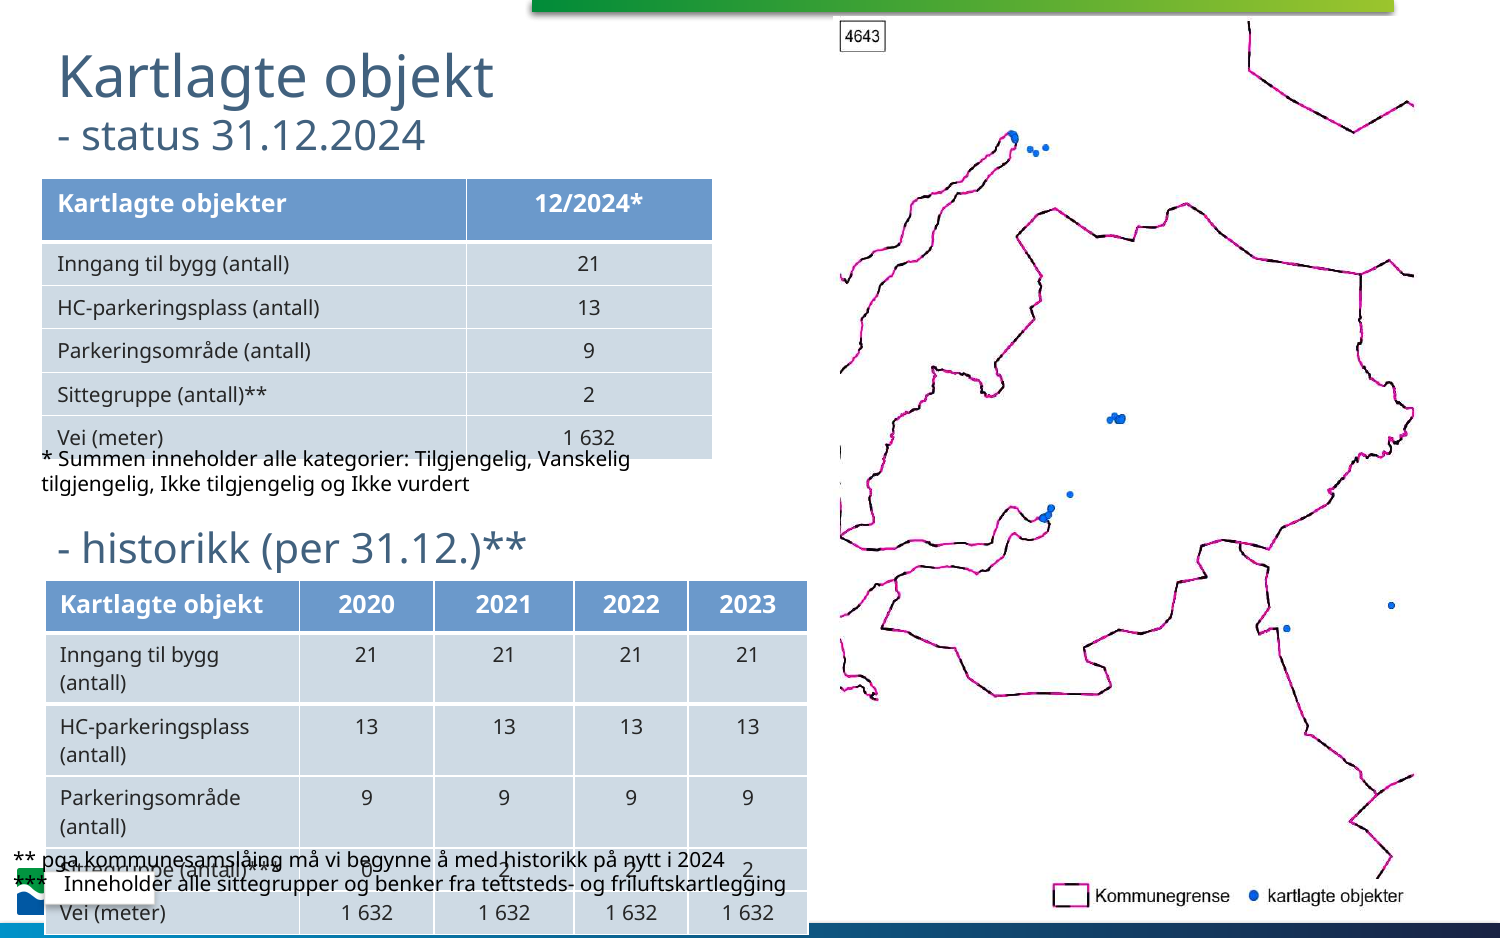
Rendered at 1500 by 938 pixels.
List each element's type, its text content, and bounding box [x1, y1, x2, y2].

table_header 2023 [689, 581, 807, 631]
table_cell 1 632 [575, 904, 687, 934]
table_cell 13 [300, 706, 433, 775]
table_cell Inngang til bygg (antall) [46, 635, 299, 702]
text_box Kartlagte objekt - status 31.12.2024 [42, 24, 828, 167]
table_cell 9 [300, 777, 433, 838]
table_header 2021 [435, 581, 573, 631]
table_header 2022 [575, 581, 687, 631]
table_cell 1 632 [435, 904, 573, 934]
table_cell 21 [575, 635, 687, 702]
text_box - historikk (per 31.12.)** [42, 496, 828, 580]
text_box ** pga kommunesamslåing må vi begynne å med historikk på nytt i 2024 *** Inneholder alle sittegrupper og benker fra tettsteds- og friluftskartlegging [0, 838, 802, 904]
table_cell 21 [300, 635, 433, 702]
table_cell Vei (meter) [46, 904, 299, 934]
picture [833, 16, 1419, 913]
table_header Kartlagte objekter [42, 179, 466, 240]
table_cell Inngang til bygg (antall) [42, 244, 466, 285]
table_cell 13 [435, 706, 573, 775]
table_cell HC-parkeringsplass (antall) [42, 286, 466, 328]
table_cell 9 [575, 777, 687, 838]
text_box * Summen inneholder alle kategorier: Tilgjengelig, Vanskelig tilgjengelig, Ikke tilgjengelig og Ikke vurdert [26, 438, 711, 504]
table_cell 1 632 [689, 892, 807, 934]
table_cell 2 [467, 373, 712, 415]
table_cell 13 [575, 706, 687, 775]
table_header Kartlagte objekt [46, 581, 299, 631]
table_cell 21 [435, 635, 573, 702]
table_header 12/2024* [467, 179, 712, 240]
table_cell 21 [689, 635, 807, 702]
table_cell 1 632 [467, 416, 712, 459]
table_cell 9 [467, 329, 712, 372]
table_cell 13 [467, 286, 712, 328]
table_cell Sittegruppe (antall)** [42, 373, 466, 415]
table_cell Parkeringsområde (antall) [42, 329, 466, 372]
table_cell 13 [689, 706, 807, 775]
table_cell 9 [689, 777, 807, 847]
table_cell 9 [435, 777, 573, 838]
table_cell Vei (meter) [42, 416, 466, 438]
table_cell 1 632 [300, 904, 433, 934]
table_cell HC-parkeringsplass (antall) [46, 706, 299, 775]
table_cell 21 [467, 244, 712, 285]
table_cell 2 [802, 849, 807, 890]
table_cell Parkeringsområde (antall) [46, 777, 299, 838]
table_header 2020 [300, 581, 433, 631]
